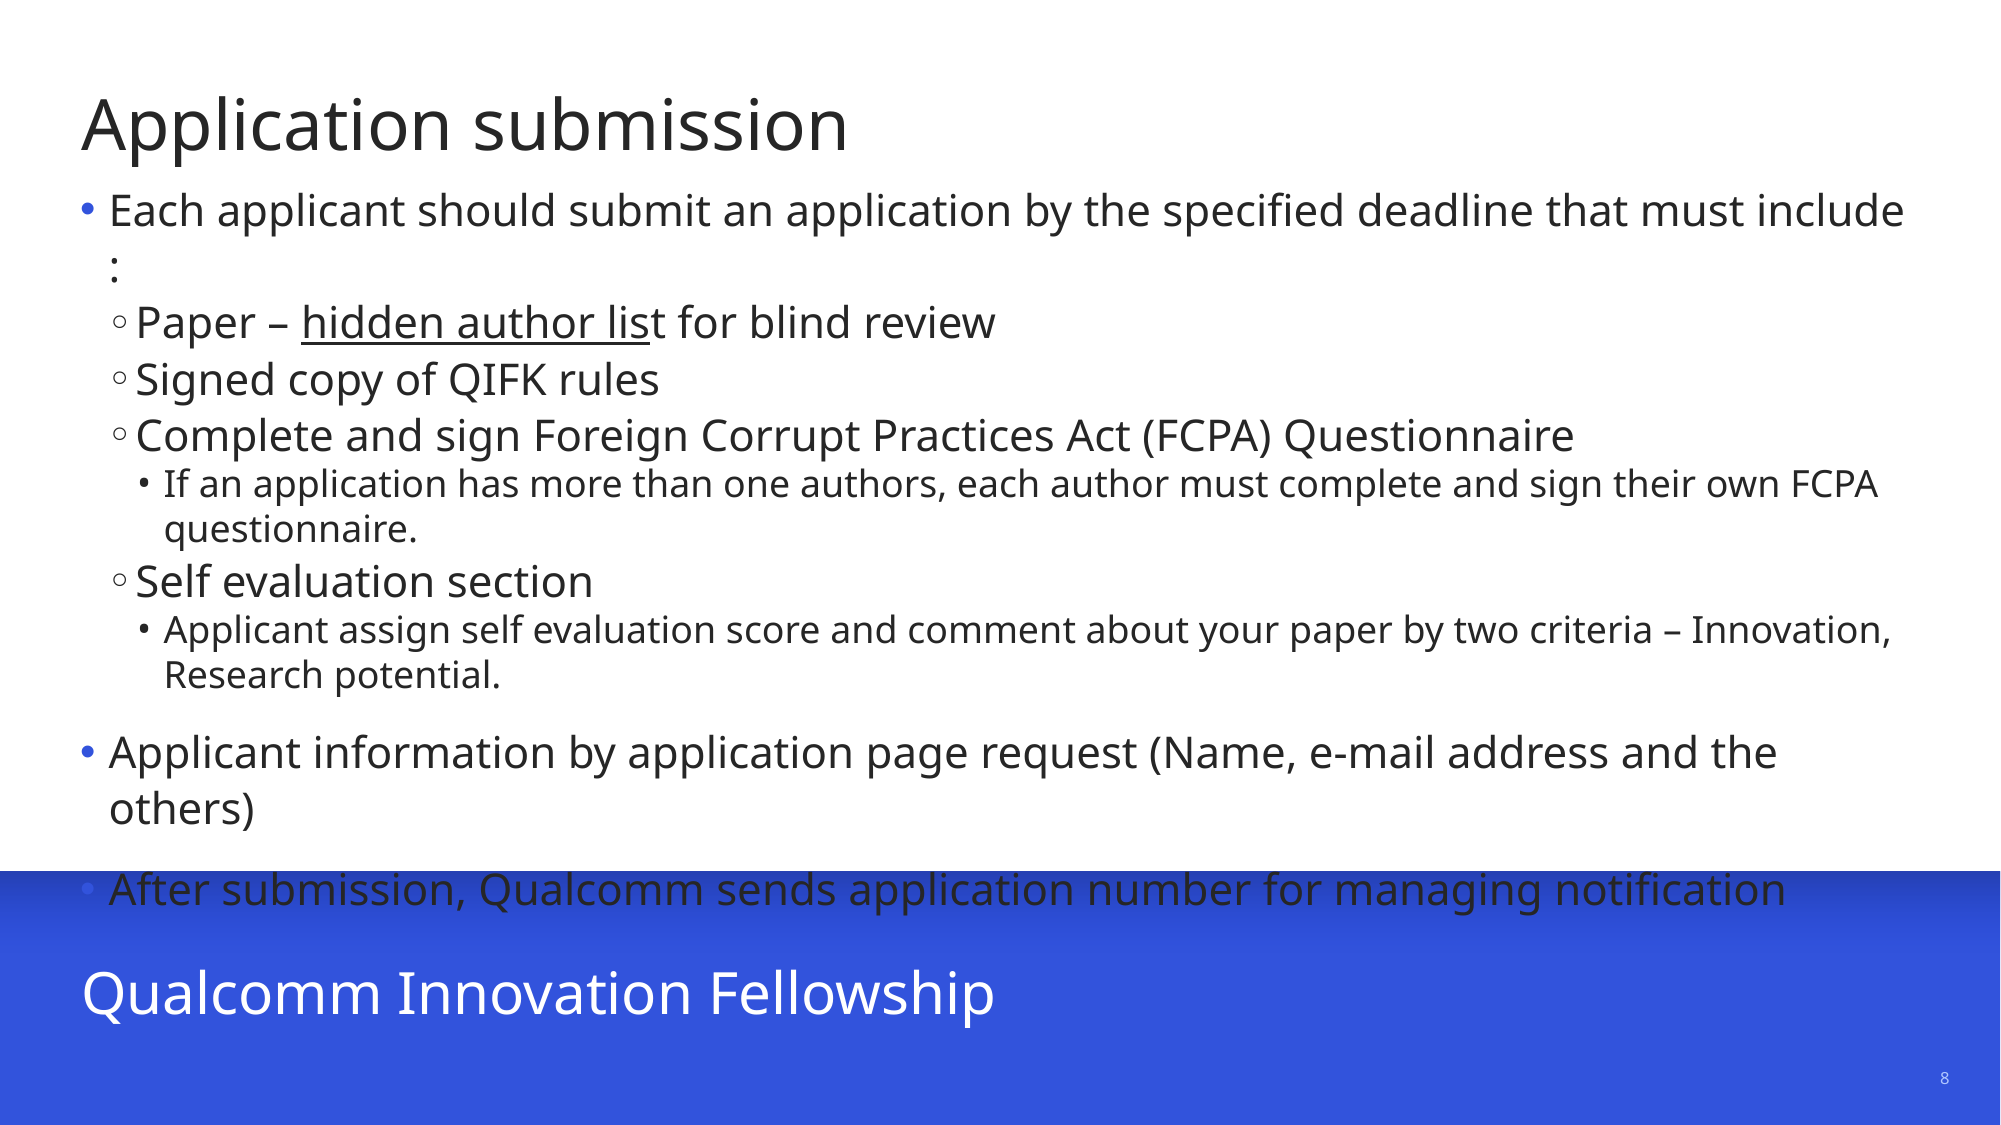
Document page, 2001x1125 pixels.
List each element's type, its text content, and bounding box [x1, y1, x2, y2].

list Each applicant should submit an application by the specified deadline that must include : Paper – hidden author list for blind review Signed copy of QIFK rules Complete and sign Foreign Corrupt Practices Act (FCPA) Questionnaire If an application has more than one authors, each author must complete and sign their own FCPA questionnaire. Self evaluation section Applicant assign self evaluation score and comment about your paper by two criteria – Innovation, Research potential. Applicant information by application page request (Name, e-mail address and the others) After submission, Qualcomm sends application number for managing notification [79, 179, 1916, 830]
list Qualcomm Innovation Fellowship [81, 919, 1917, 1073]
title Application submission [81, 94, 1917, 165]
